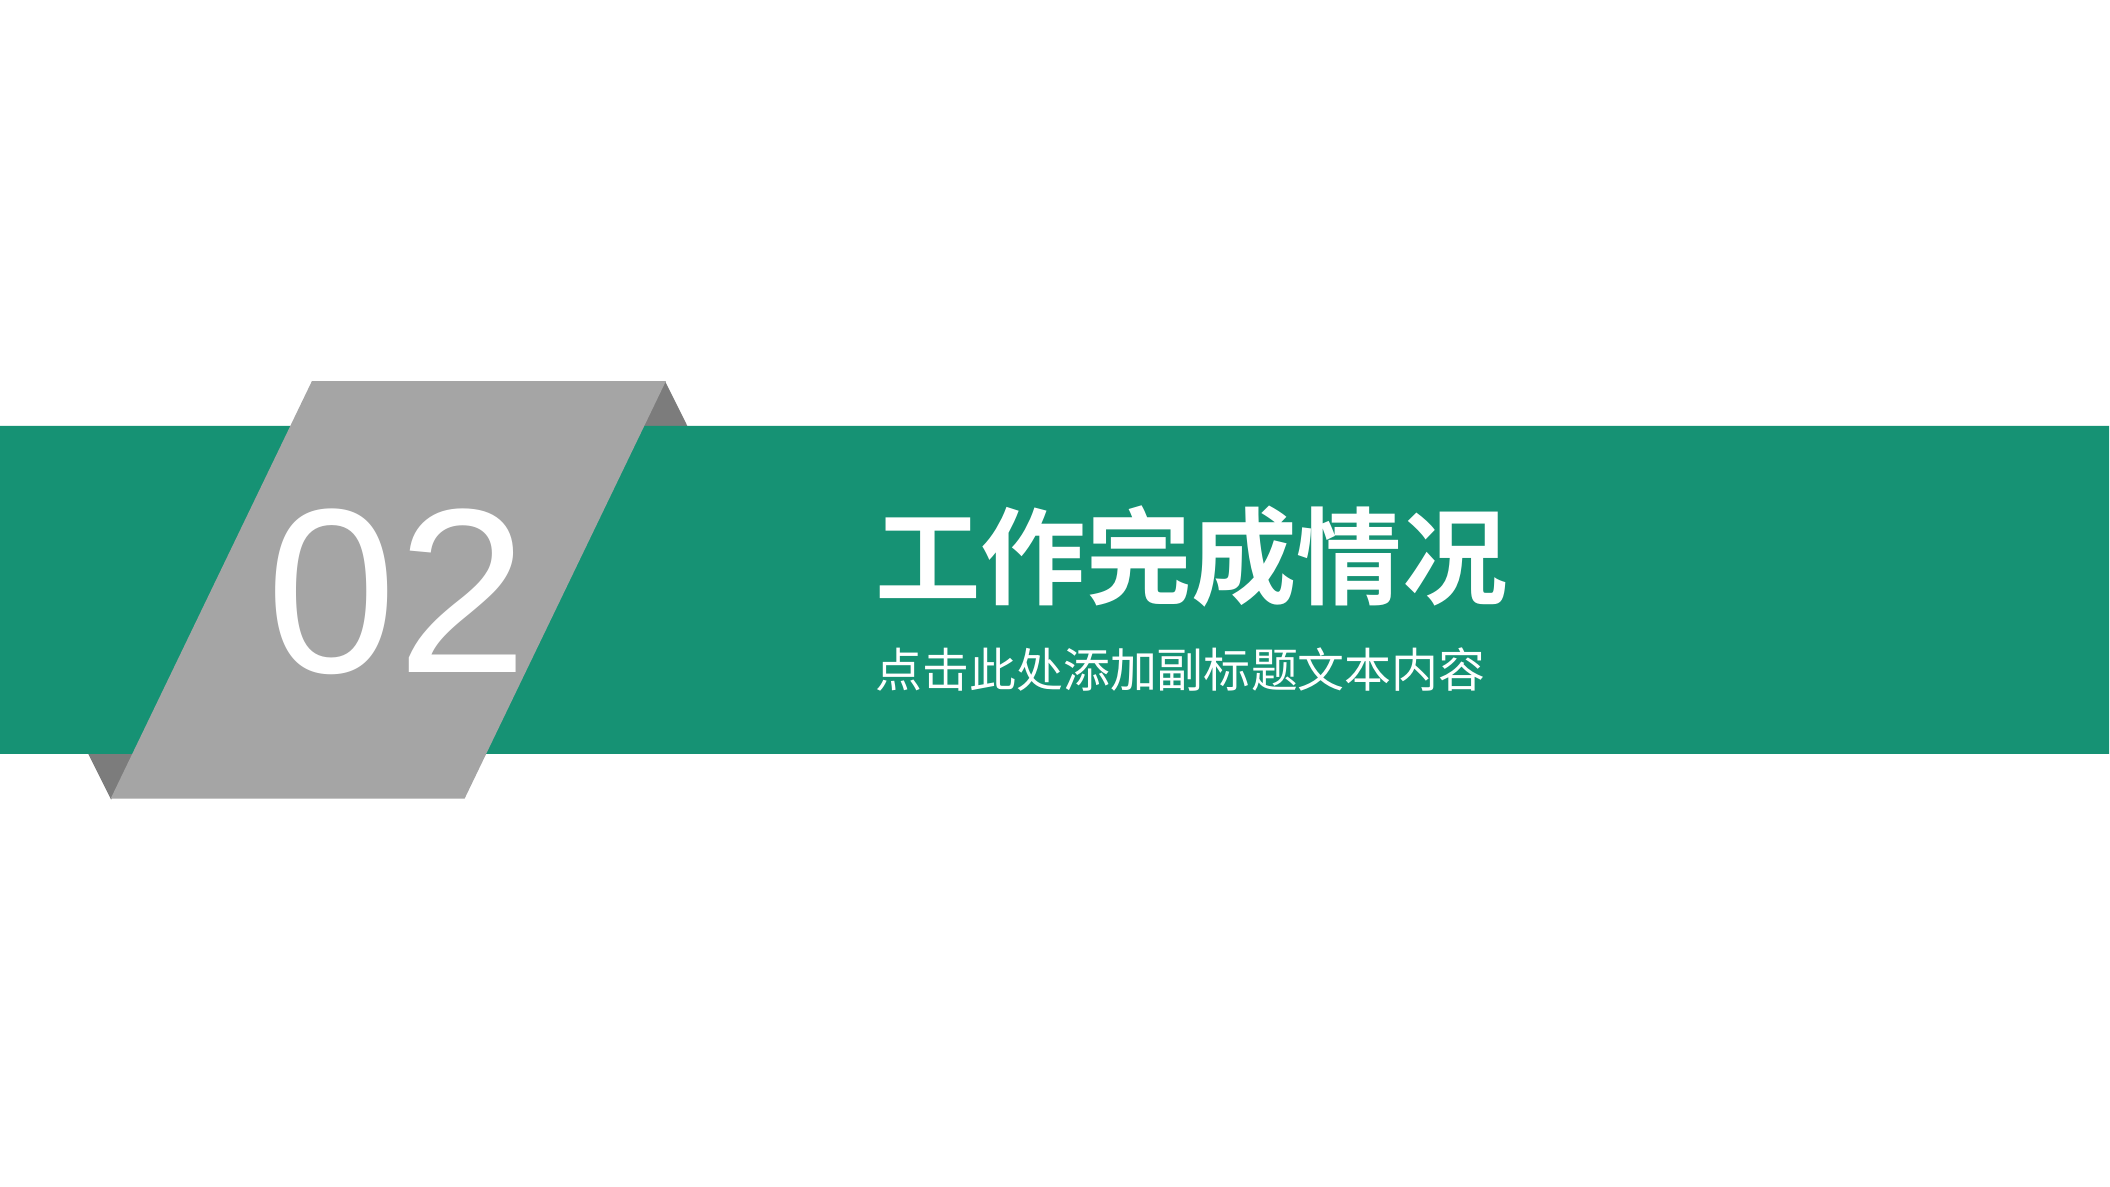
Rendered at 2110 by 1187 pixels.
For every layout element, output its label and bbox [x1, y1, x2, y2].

text_box [0, 380, 2110, 800]
